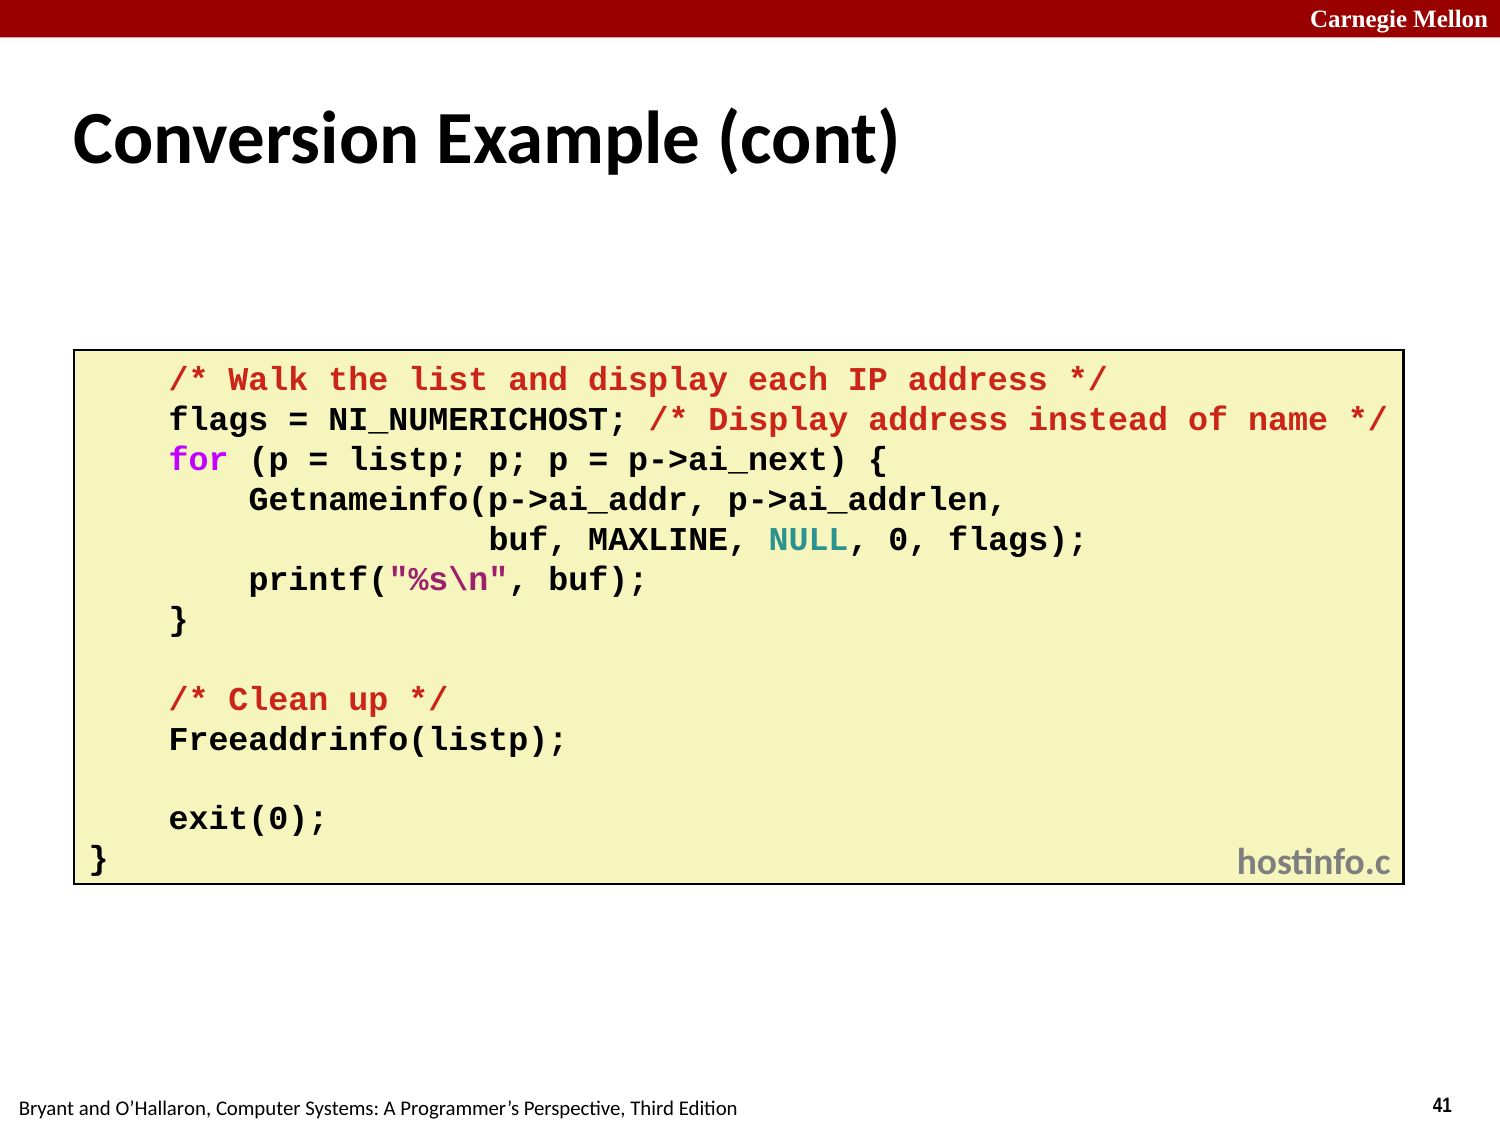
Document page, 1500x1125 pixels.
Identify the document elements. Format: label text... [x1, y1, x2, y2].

text_box hostinfo.c [1222, 829, 1406, 890]
title Conversion Example (cont) [58, 71, 1305, 197]
text_box /* Walk the list and display each IP address */ flags = NI_NUMERICHOST; /* Display address instead of name */ for (p = listp; p; p = p->ai_next) { Getnameinfo(p->ai_addr, p->ai_addrlen, buf, MAXLINE, NULL, 0, flags); printf("%s\n", buf); } /* Clean up */ Freeaddrinfo(listp); exit(0); } [73, 349, 1404, 884]
